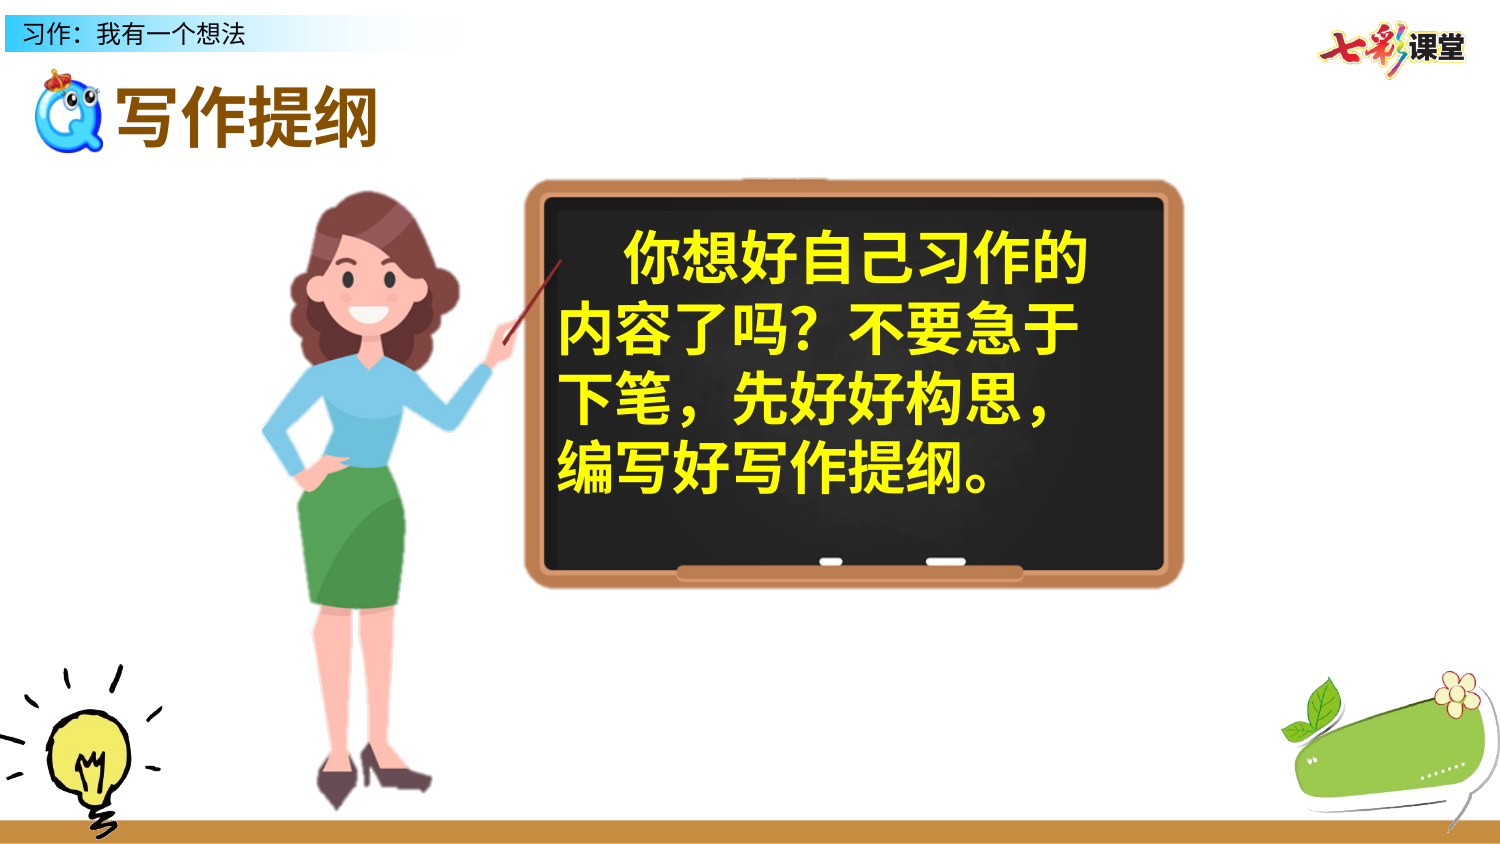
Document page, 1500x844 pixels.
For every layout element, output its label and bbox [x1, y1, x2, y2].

picture [0, 126, 1500, 844]
text_box [35, 69, 419, 163]
picture [1316, 20, 1468, 80]
